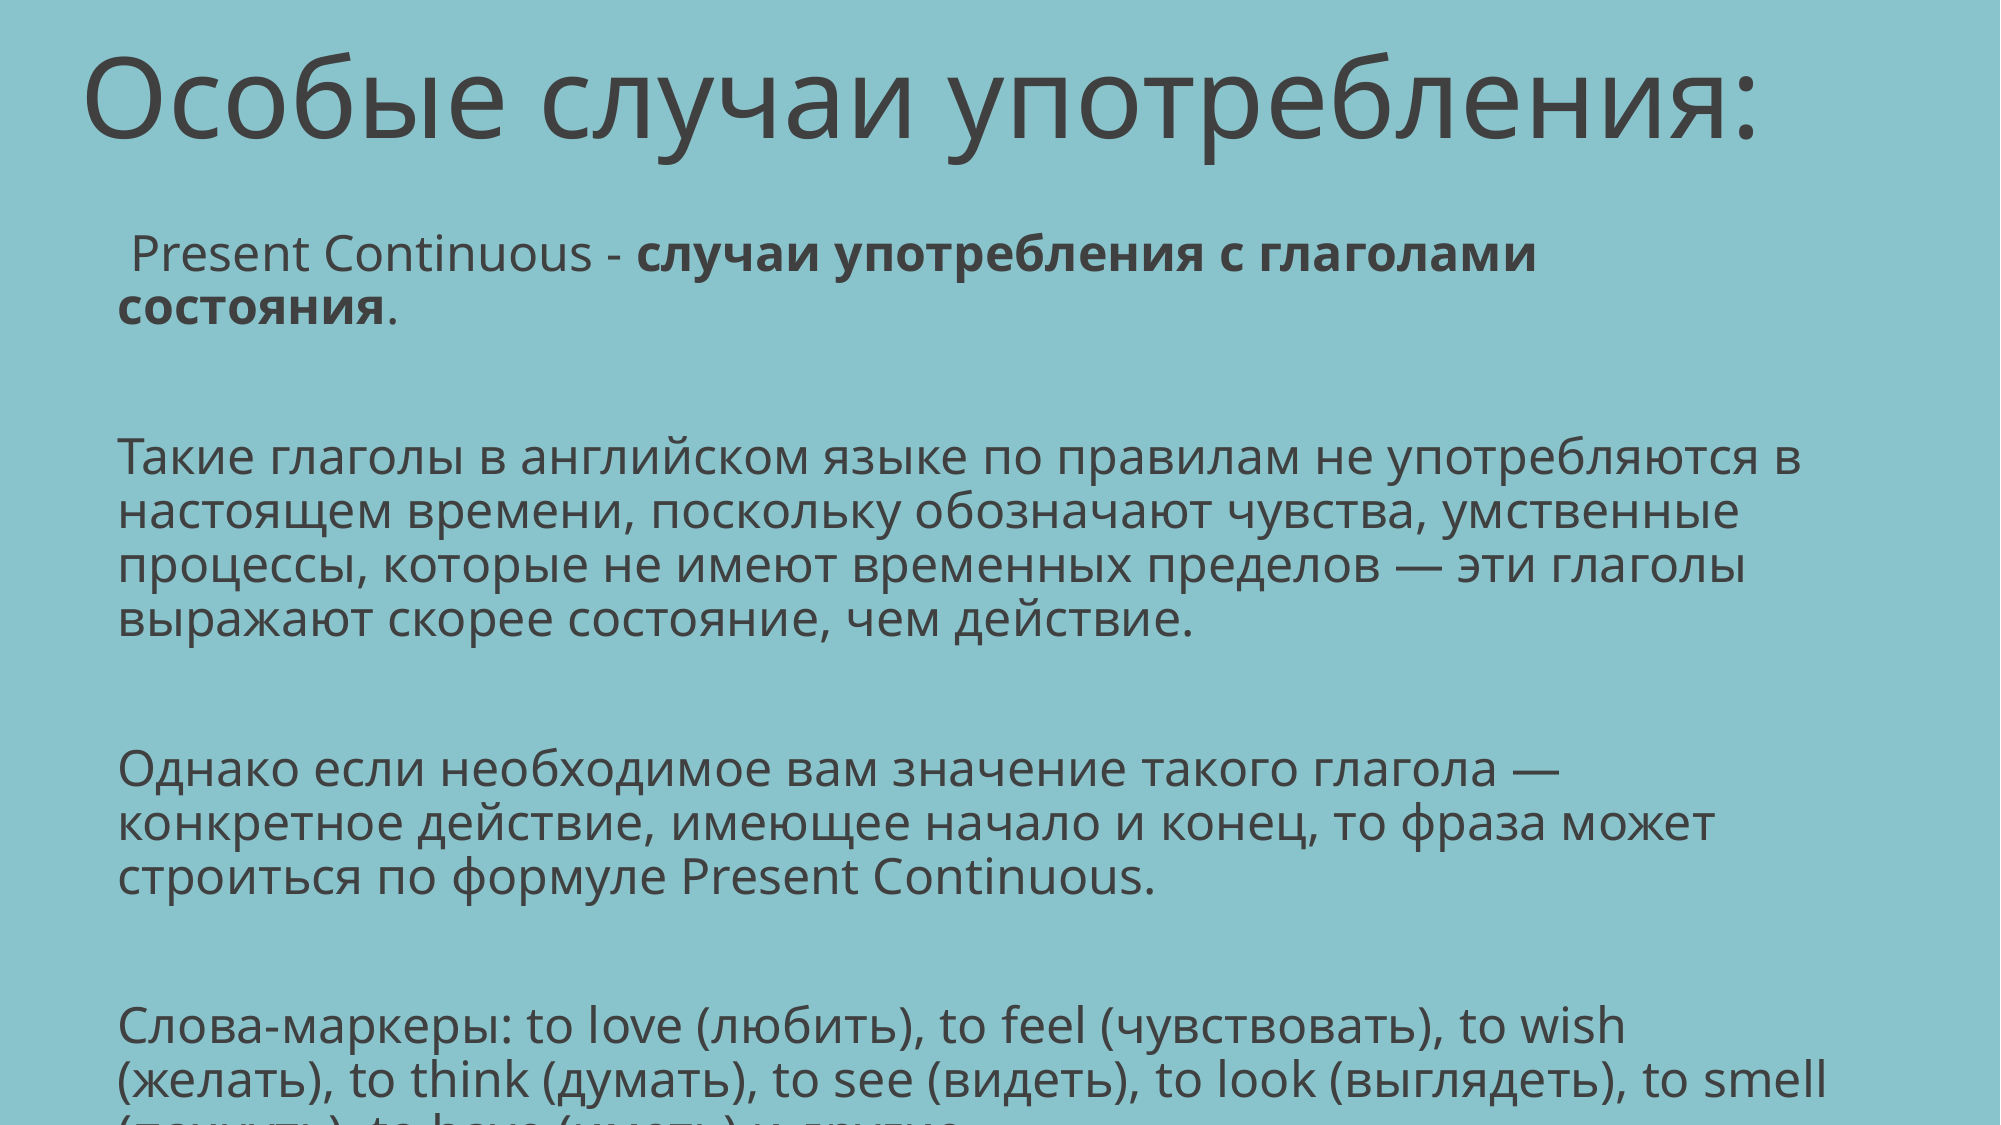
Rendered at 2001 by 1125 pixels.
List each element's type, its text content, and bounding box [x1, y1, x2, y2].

title Особые случаи употребления: [65, 33, 1845, 263]
list Present Continuous - случаи употребления с глаголами состояния. Такие глаголы в английском языке по правилам не употребляются в настоящем времени, поскольку обозначают чувства, умственные процессы, которые не имеют временных пределов — эти глаголы выражают скорее состояние, чем действие. Однако если необходимое вам значение такого глагола — конкретное действие, имеющее начало и конец, то фраза может строиться по формуле Present Continuous. Слова-маркеры: to love (любить), to feel (чувствовать), to wish (желать), to think (думать), to see (видеть), to look (выглядеть), to smell (пахнуть), to have (иметь) и другие [102, 220, 1845, 1020]
